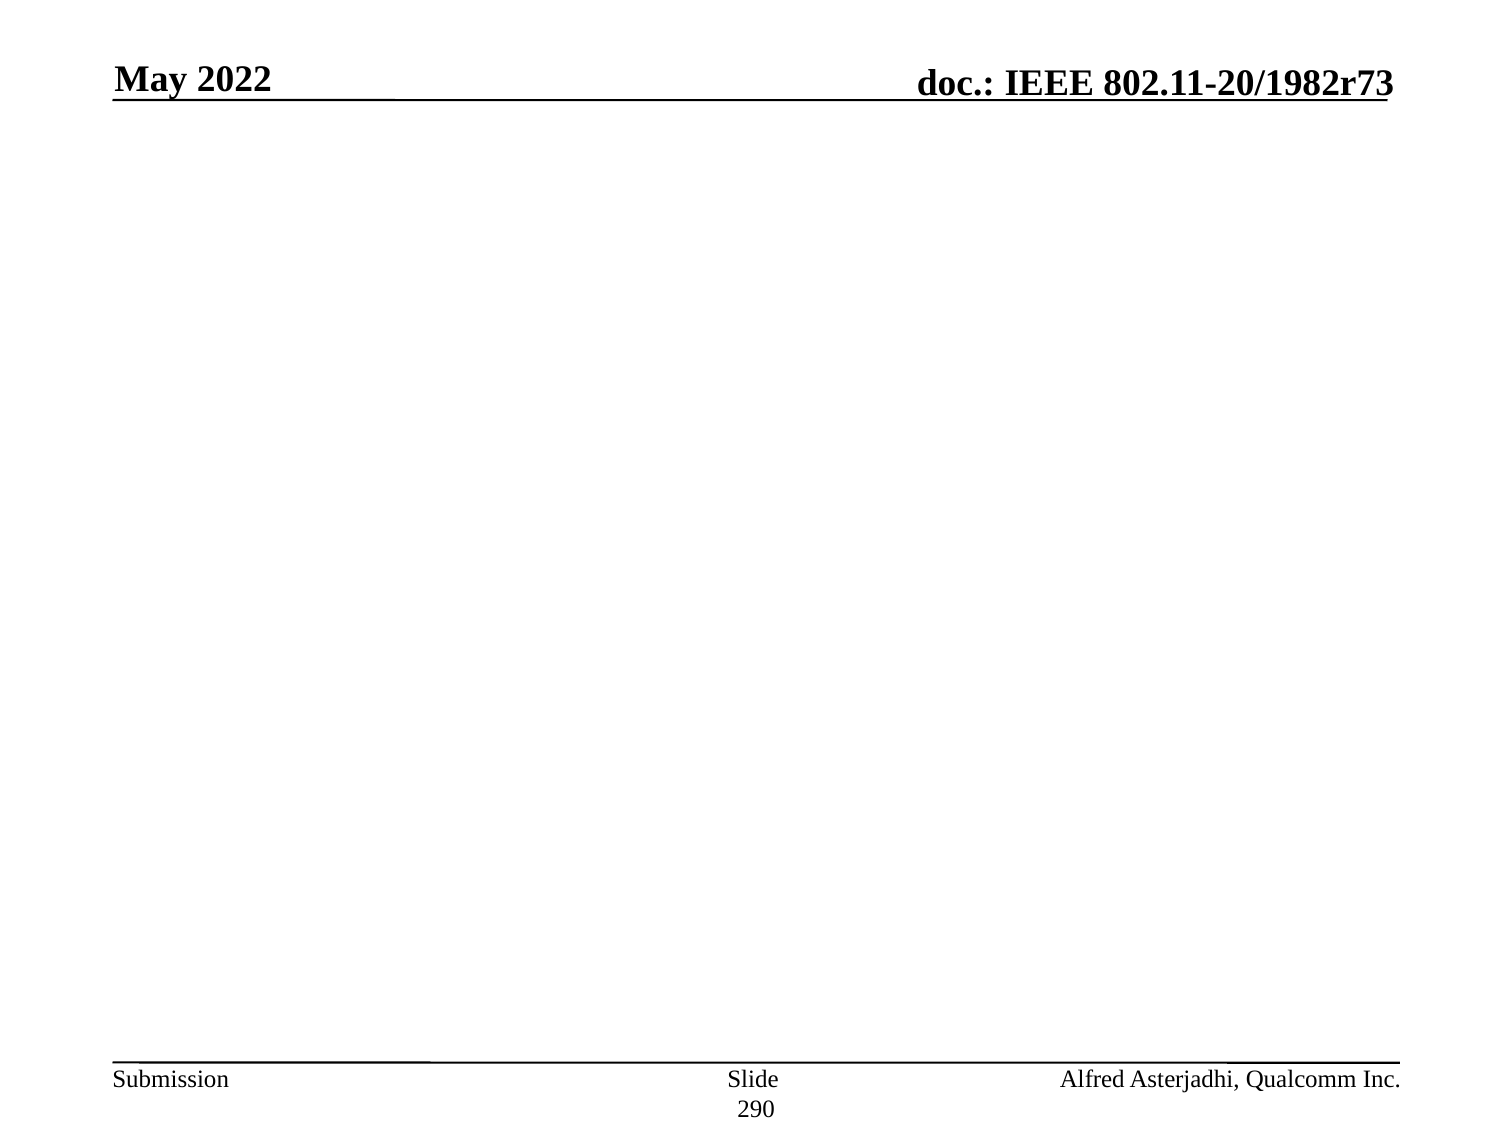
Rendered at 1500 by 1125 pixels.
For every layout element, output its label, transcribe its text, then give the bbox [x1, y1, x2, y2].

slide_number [114, 54, 423, 100]
footer Alfred Asterjadhi, Qualcomm Inc. [878, 1061, 1402, 1093]
slide_number Slide 290 [712, 1061, 800, 1123]
